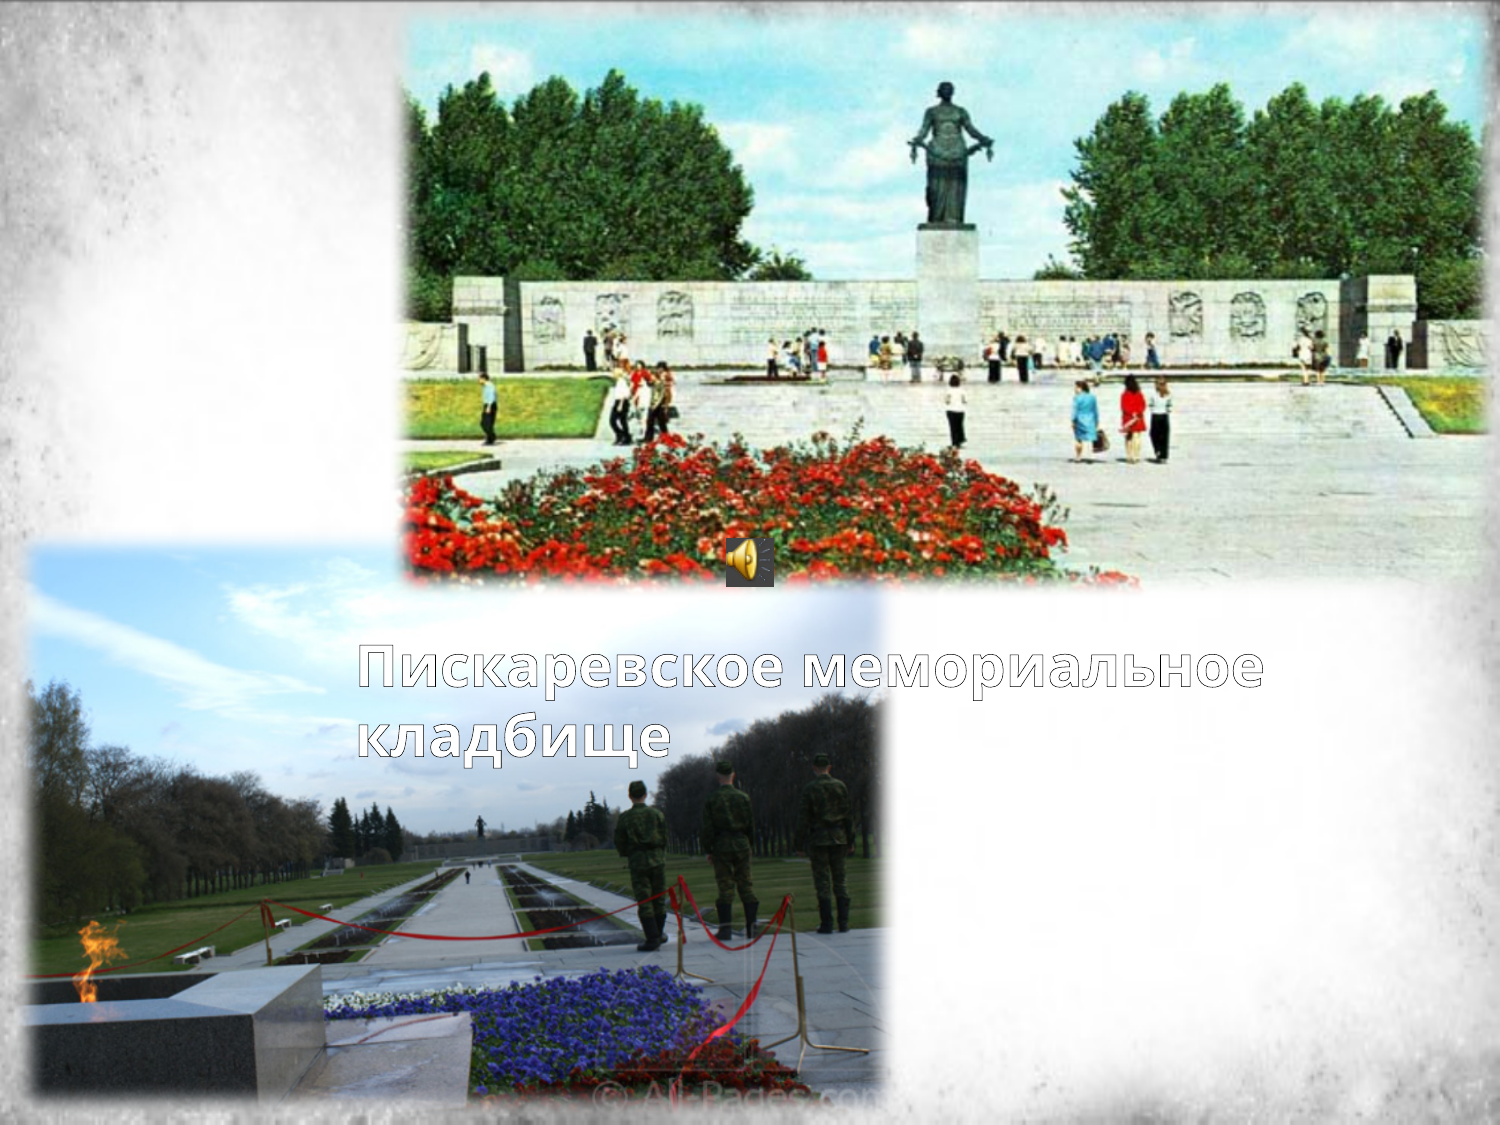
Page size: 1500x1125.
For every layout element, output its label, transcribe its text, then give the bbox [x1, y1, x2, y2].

picture [0, 0, 1500, 1125]
text_box Пискаревское мемориальное кладбище [906, 621, 1500, 776]
